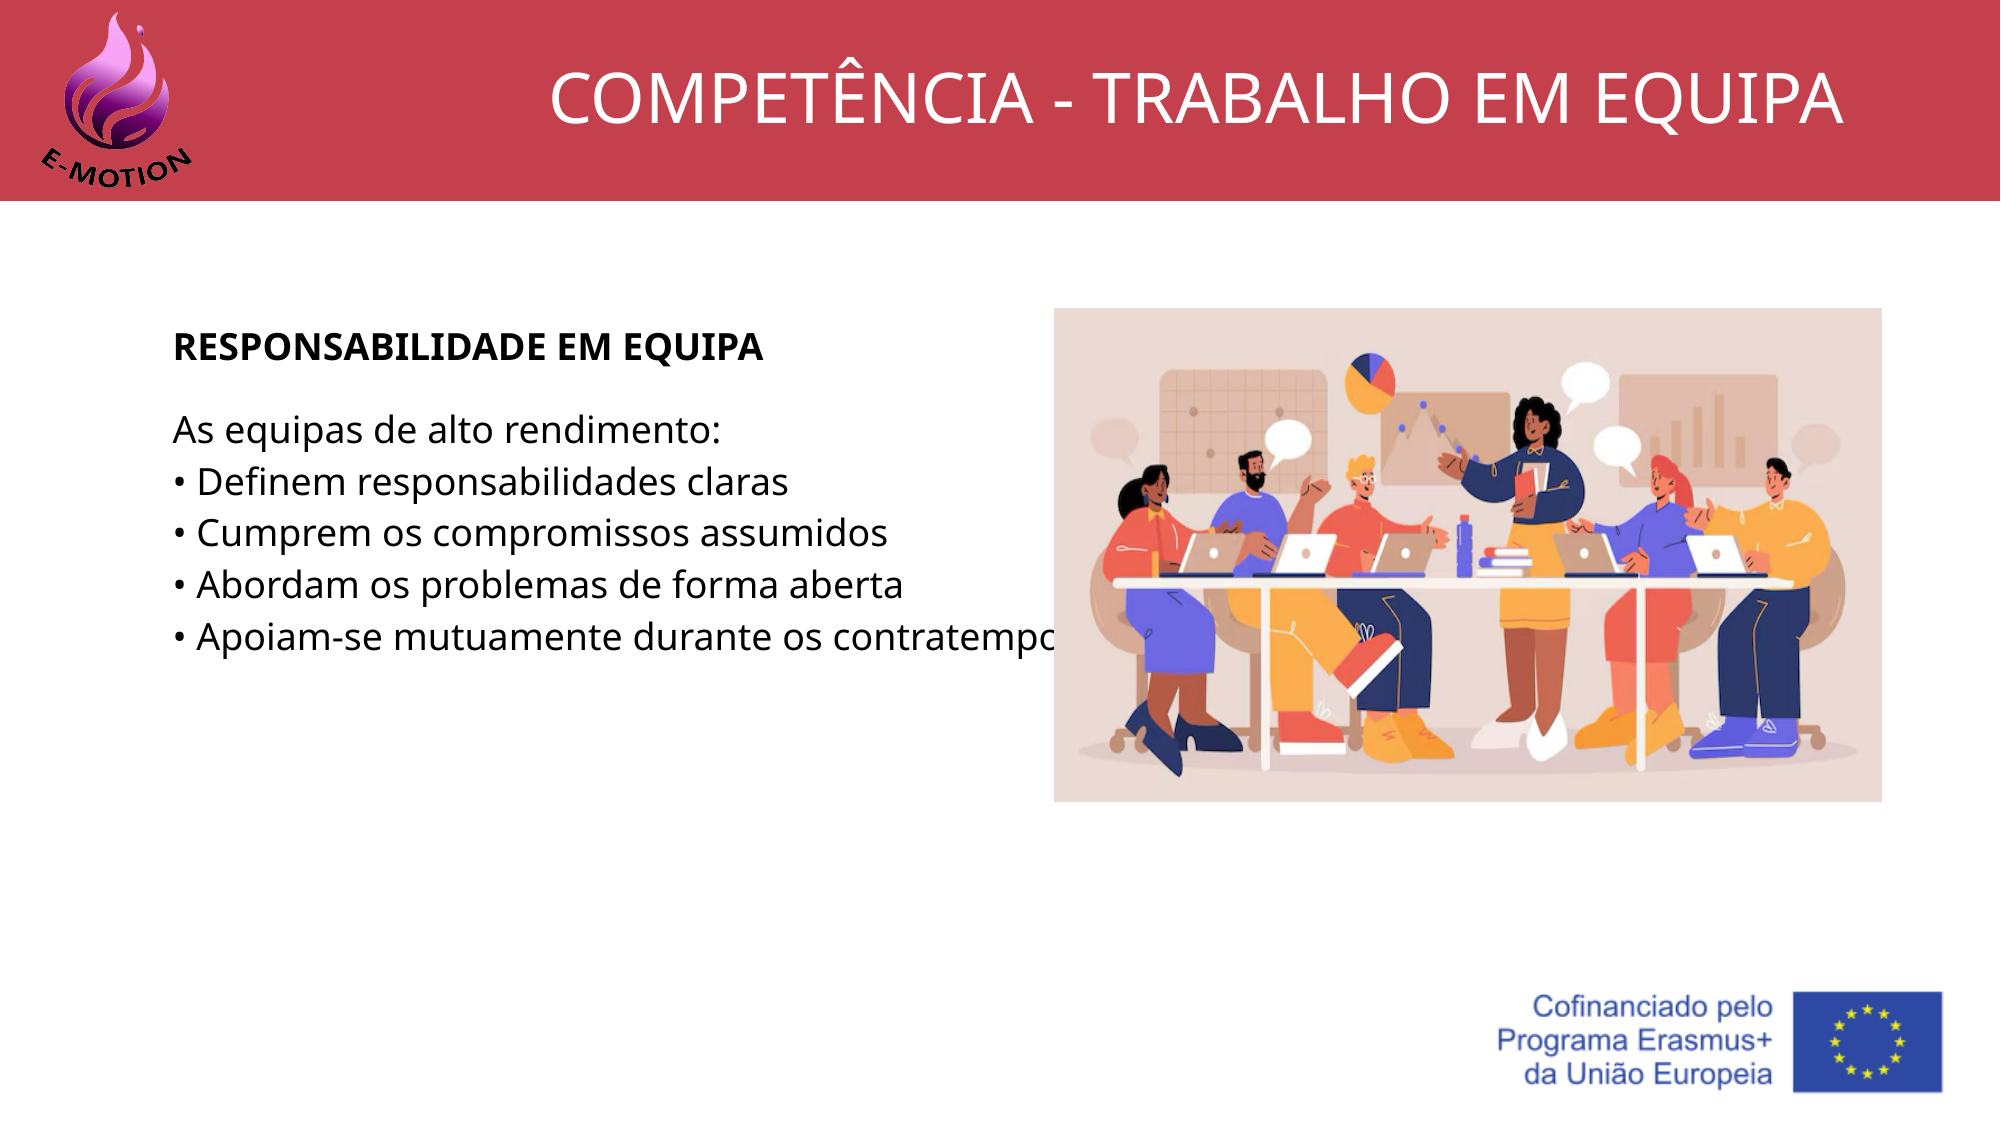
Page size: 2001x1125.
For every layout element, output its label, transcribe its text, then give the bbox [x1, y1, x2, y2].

picture [1053, 308, 1883, 802]
text_box RESPONSABILIDADE EM EQUIPA As equipas de alto rendimento: • Definem responsabilidades claras • Cumprem os compromissos assumidos • Abordam os problemas de forma aberta • Apoiam-se mutuamente durante os contratempos [157, 308, 1052, 742]
text_box COMPETÊNCIA - TRABALHO EM EQUIPA [257, 55, 1861, 196]
picture [1396, 955, 2000, 1125]
picture [0, 0, 253, 247]
